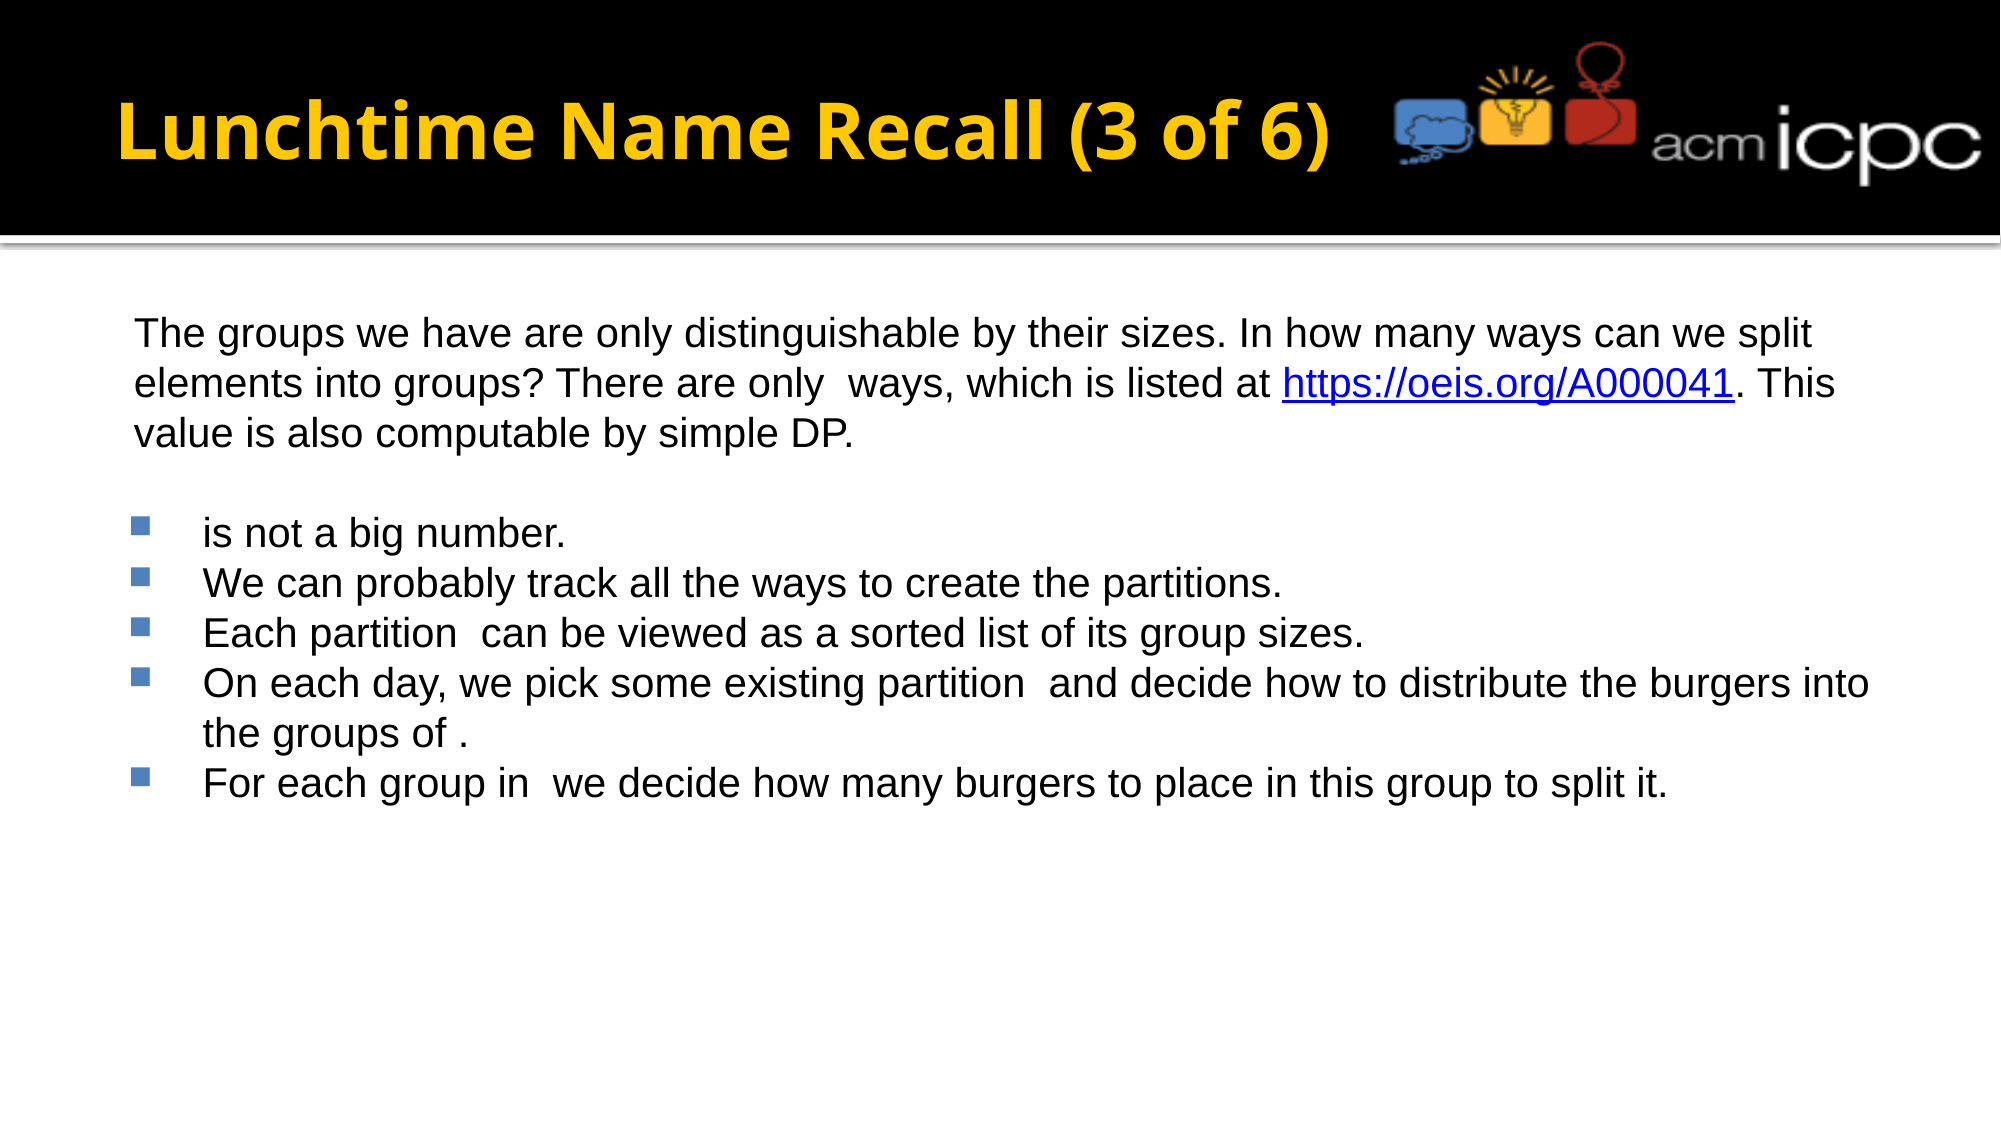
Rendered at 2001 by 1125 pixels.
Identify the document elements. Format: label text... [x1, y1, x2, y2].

picture [1366, 24, 2000, 191]
title Lunchtime Name Recall (3 of 6) [99, 25, 1350, 231]
